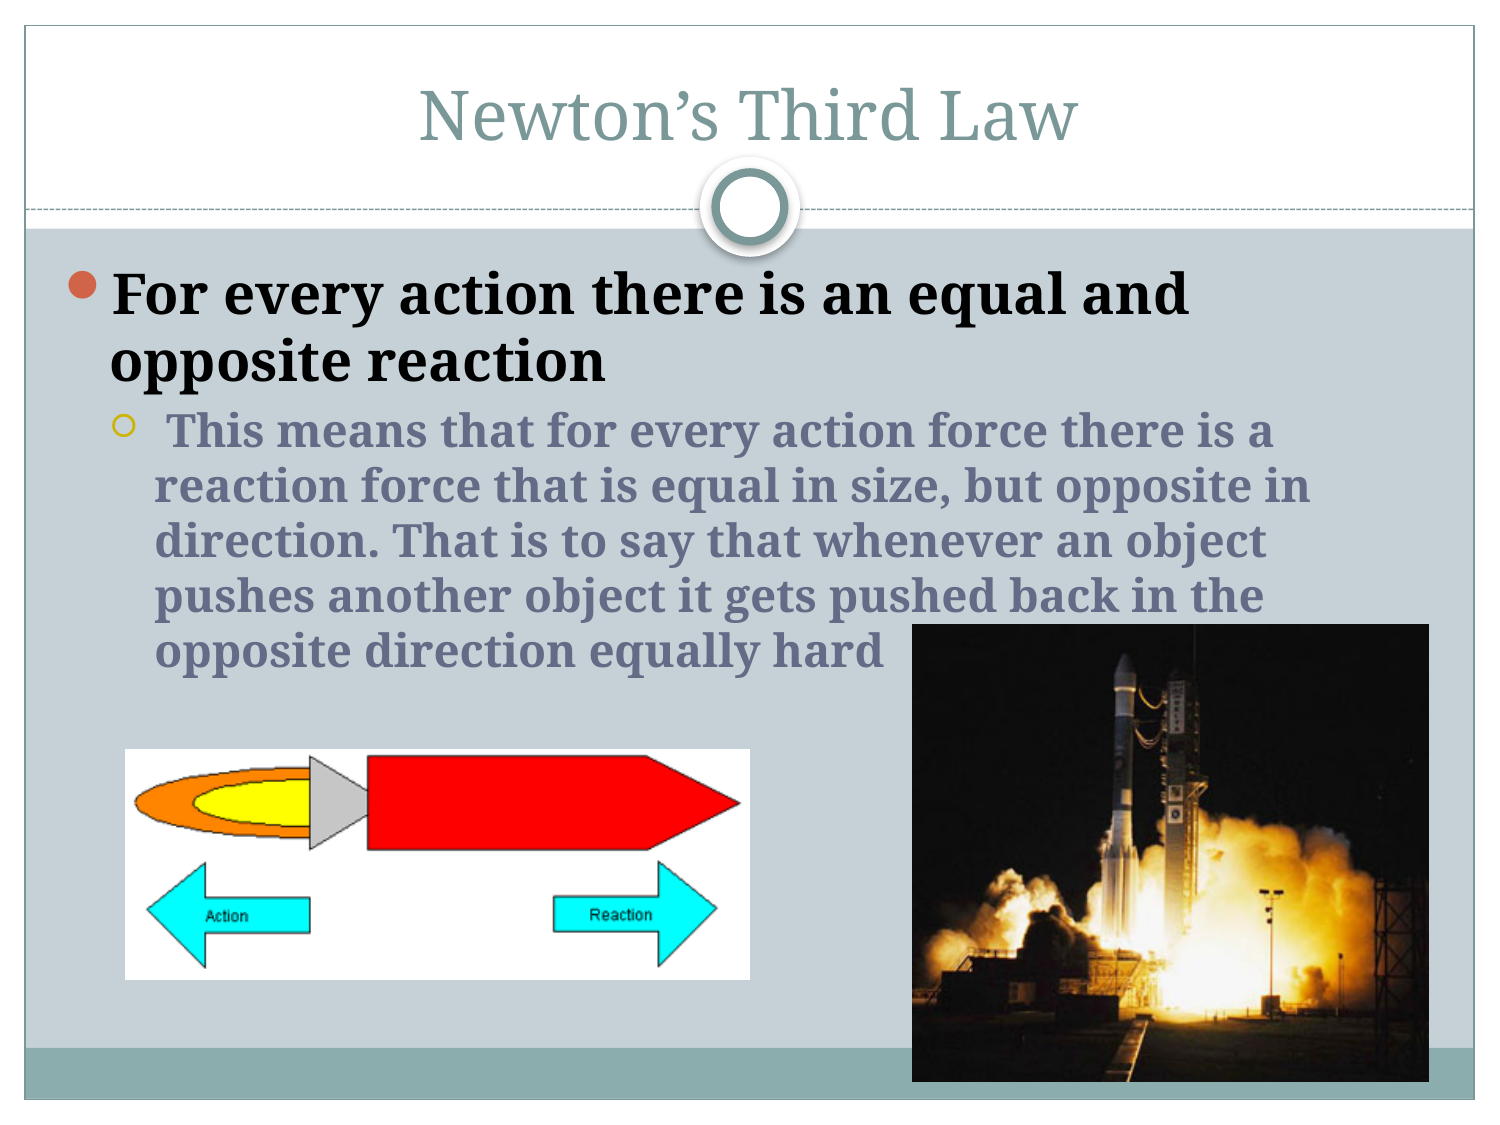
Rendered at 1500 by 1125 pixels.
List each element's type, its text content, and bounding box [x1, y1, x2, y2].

title Newton’s Third Law [49, 37, 1450, 163]
picture [124, 749, 751, 980]
list For every action there is an equal and opposite reaction This means that for every action force there is a reaction force that is equal in size, but opposite in direction. That is to say that whenever an object pushes another object it gets pushed back in the opposite direction equally hard [49, 250, 1445, 1001]
picture [912, 624, 1429, 1082]
